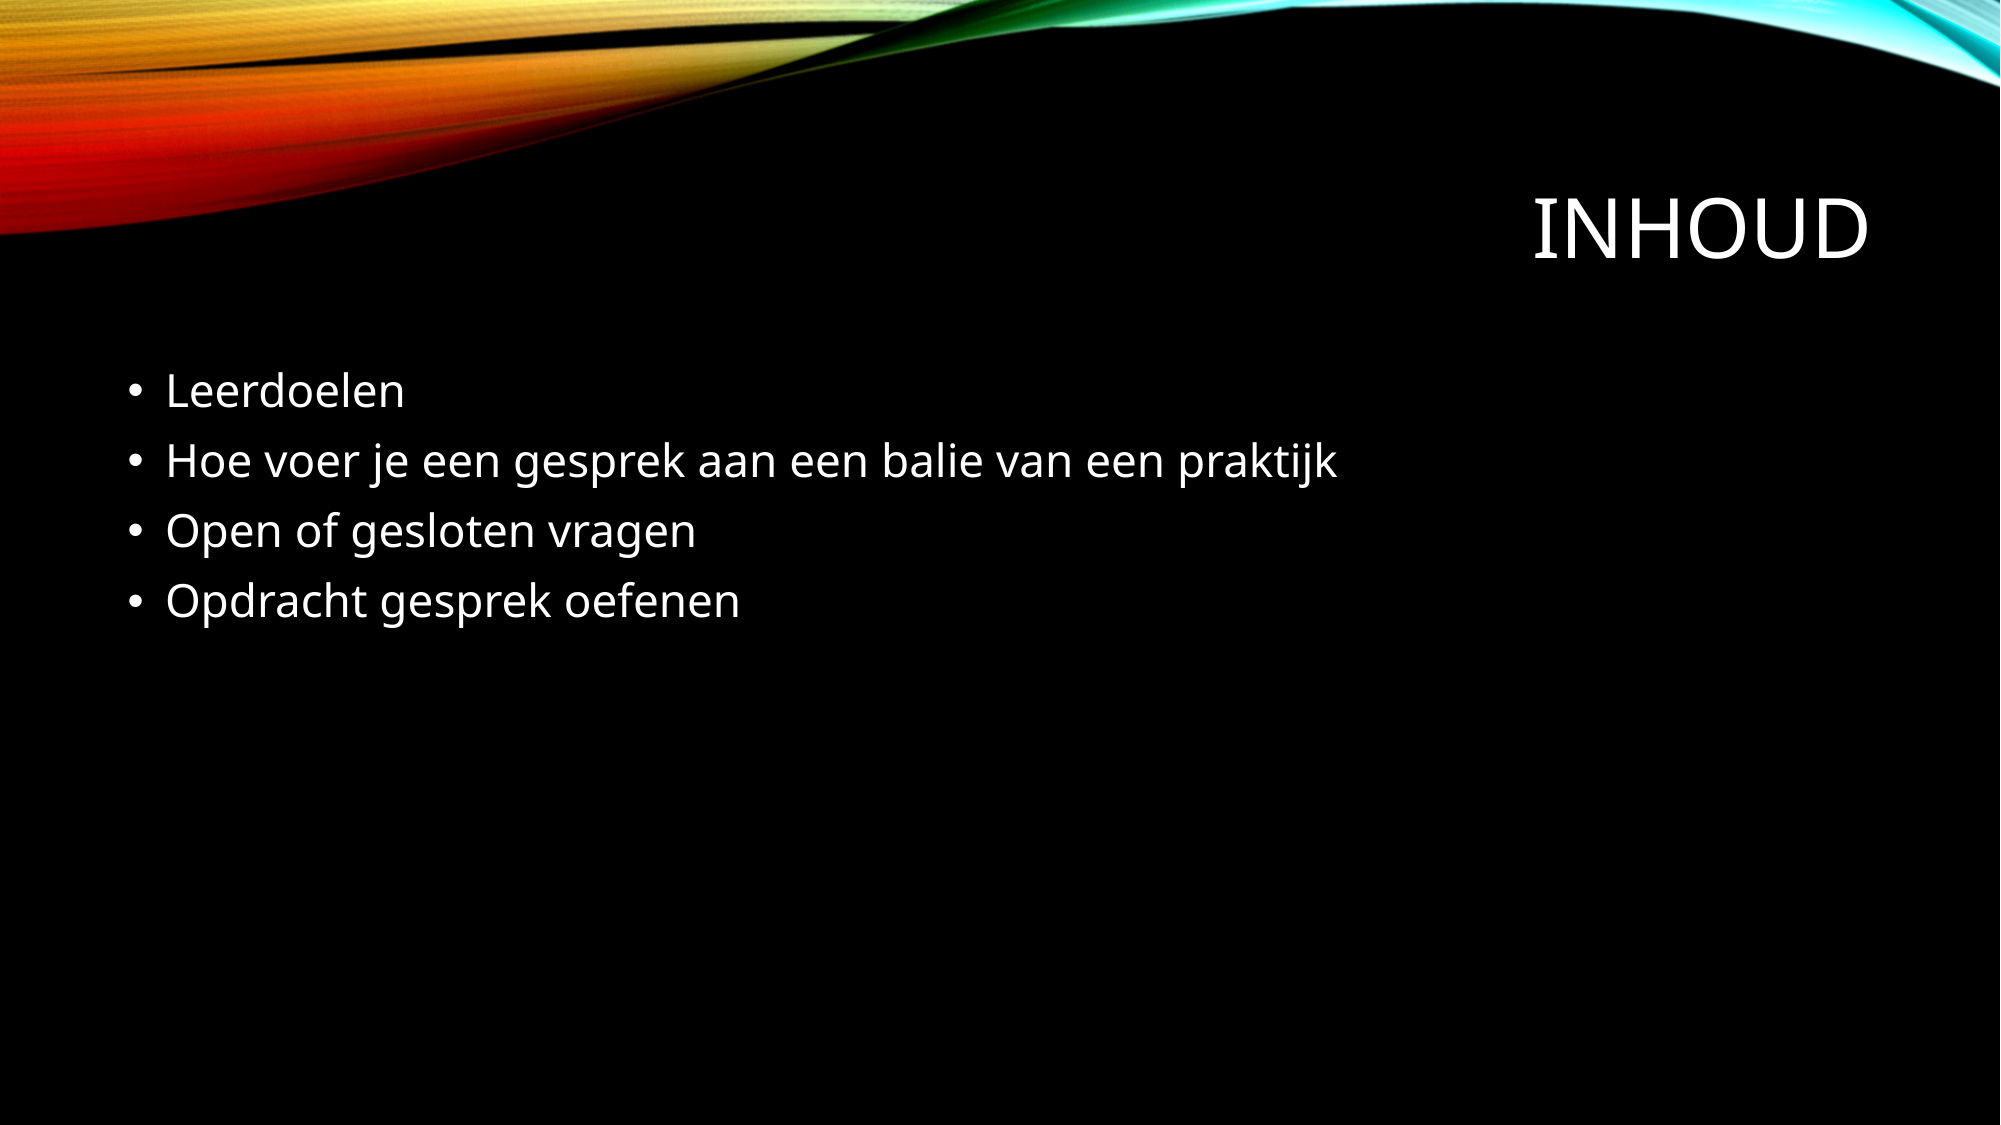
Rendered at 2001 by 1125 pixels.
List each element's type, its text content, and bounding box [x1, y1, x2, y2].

picture [0, 0, 2000, 237]
list Leerdoelen Hoe voer je een gesprek aan een balie van een praktijk Open of gesloten vragen Opdracht gesprek oefenen [112, 360, 1888, 1021]
title Inhoud [474, 125, 1888, 338]
